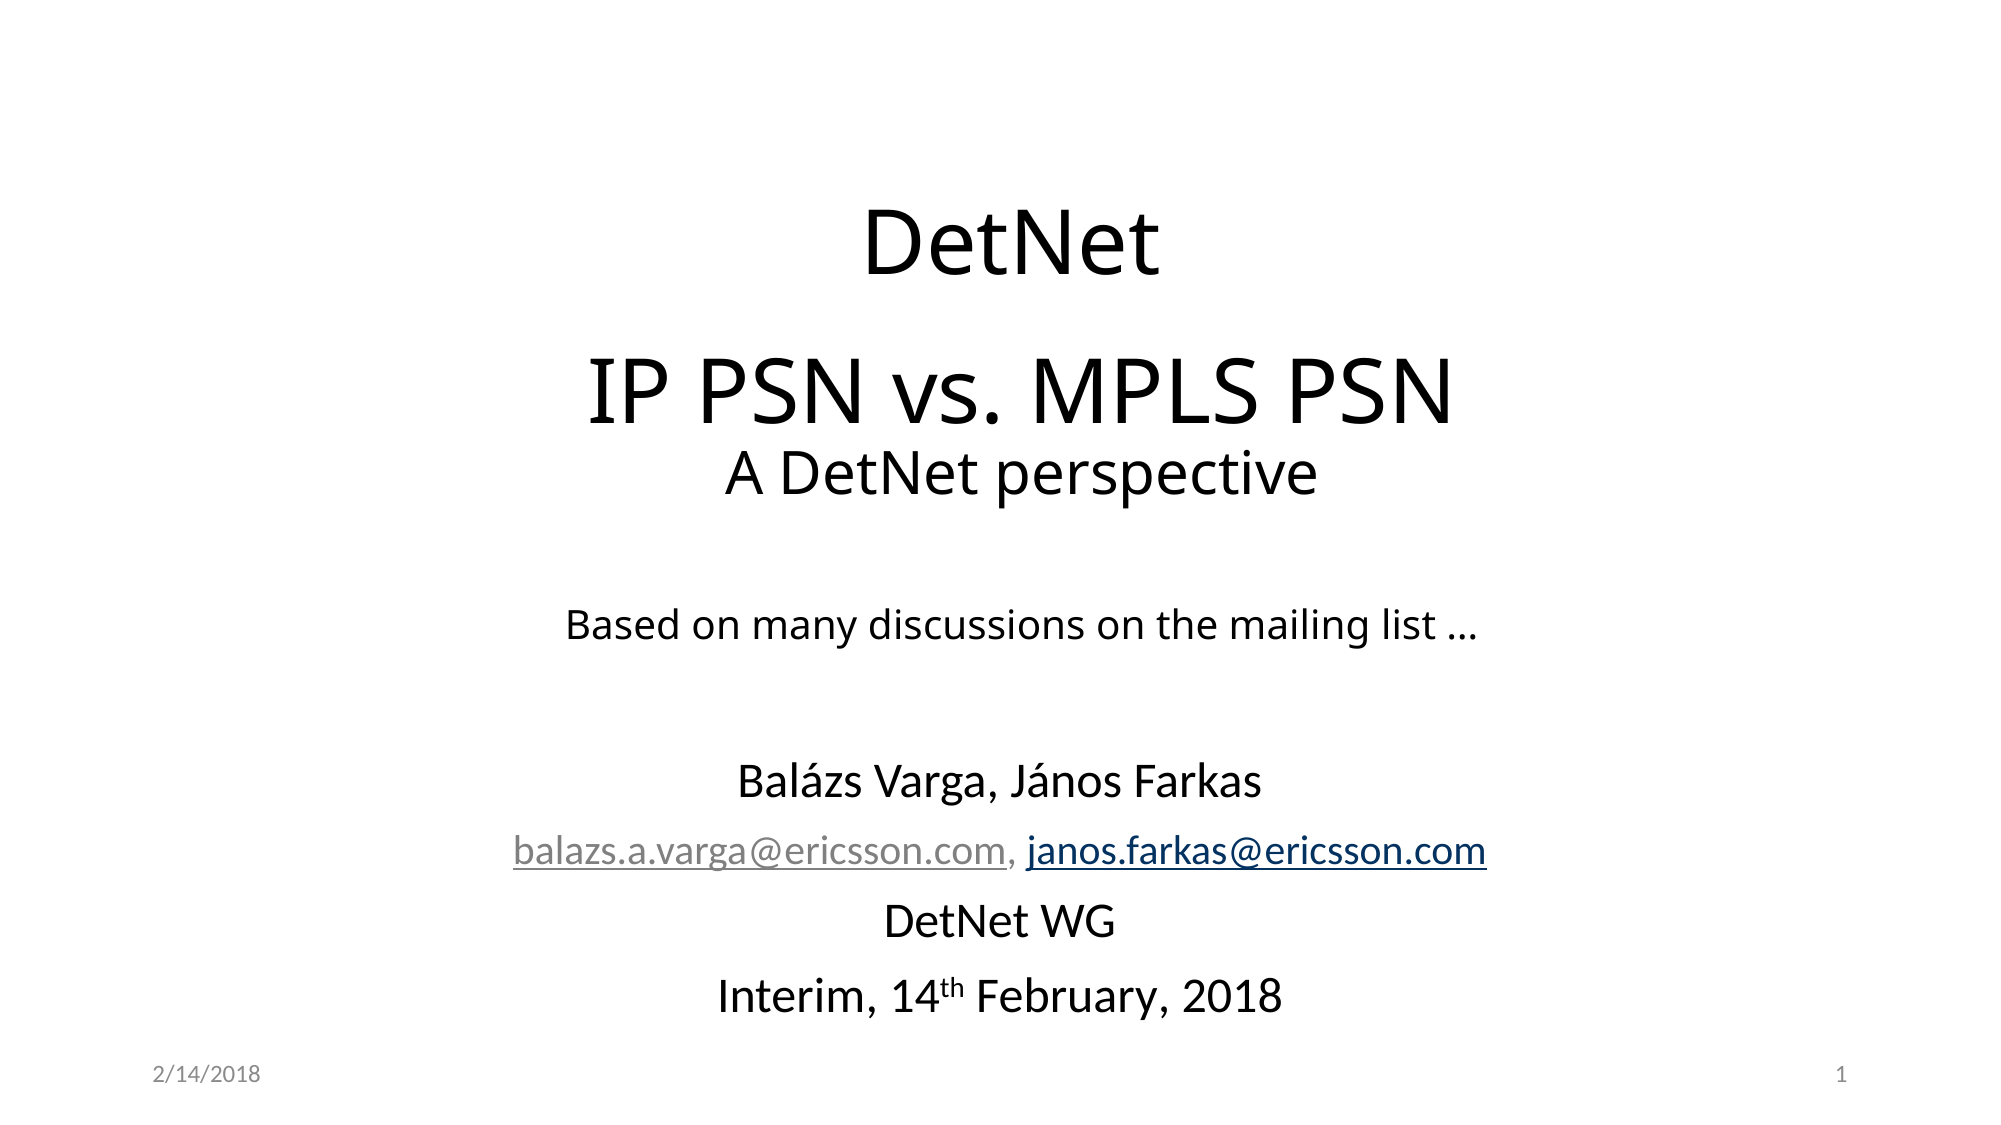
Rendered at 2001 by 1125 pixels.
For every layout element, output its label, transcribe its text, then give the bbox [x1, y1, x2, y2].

slide_number 1 [1412, 1042, 1863, 1103]
title DetNet IP PSN vs. MPLS PSN A DetNet perspective Based on many discussions on the mailing list … [112, 184, 1933, 656]
subtitle Balázs Varga, János Farkas balazs.a.varga@ericsson.com, janos.farkas@ericsson.com DetNet WG Interim, 14th February, 2018 [249, 590, 1750, 1043]
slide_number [137, 1042, 588, 1103]
